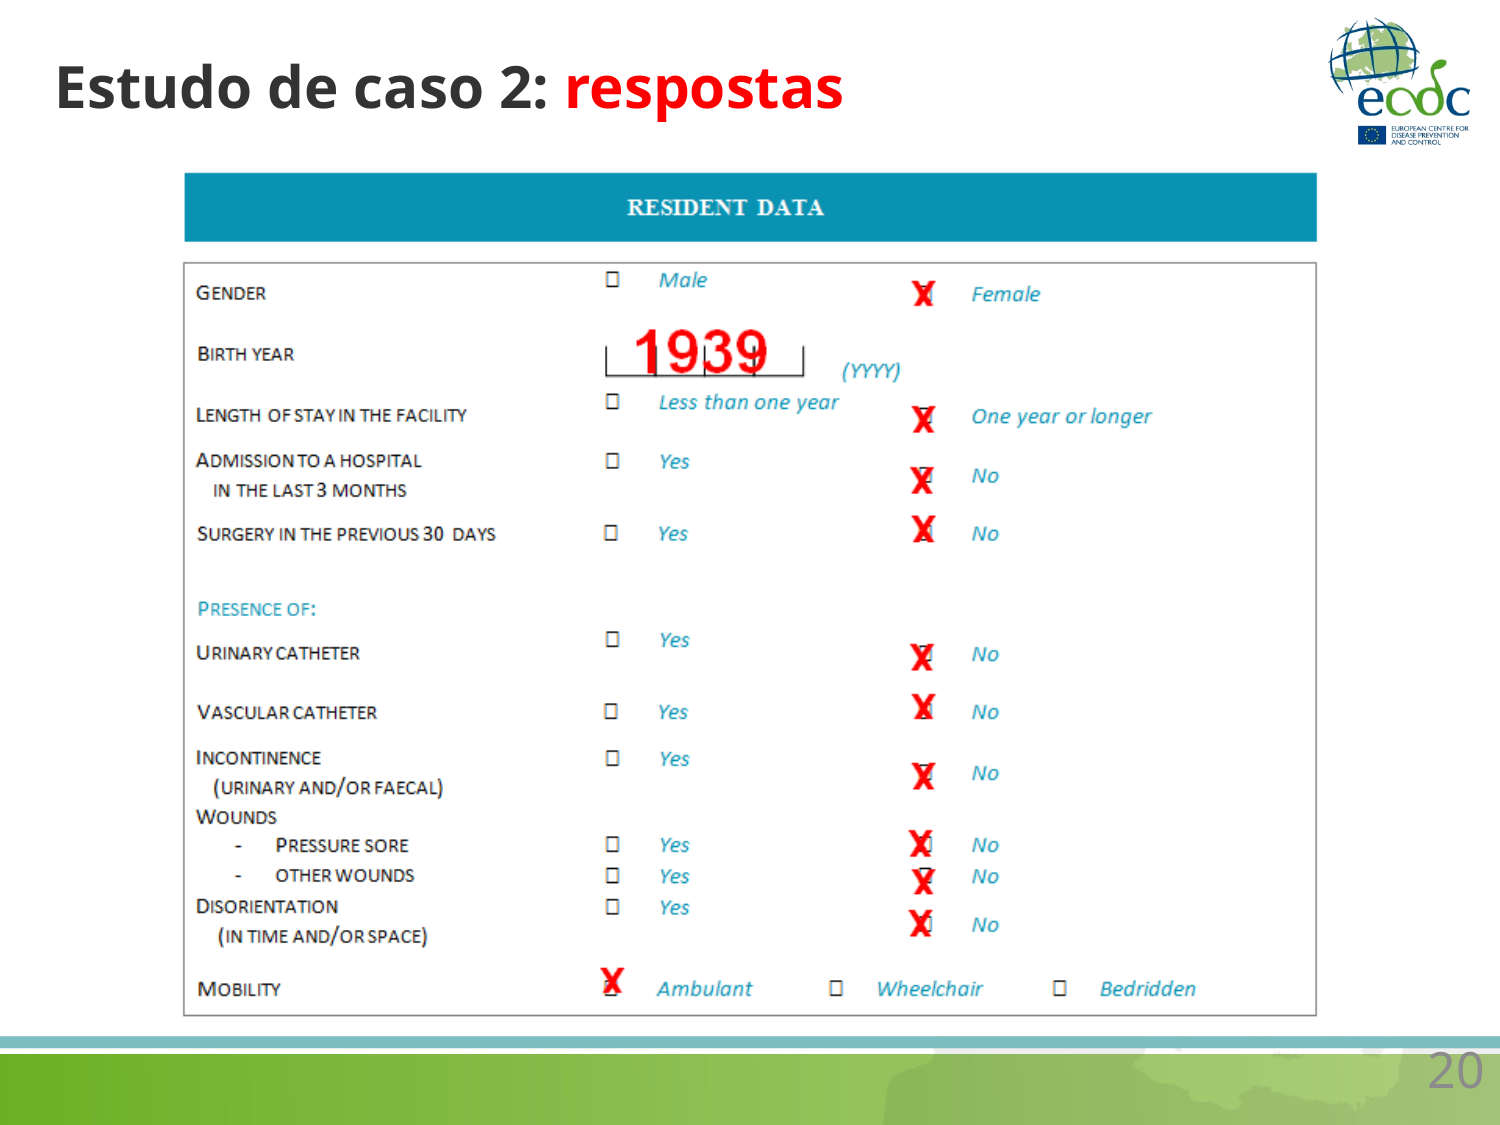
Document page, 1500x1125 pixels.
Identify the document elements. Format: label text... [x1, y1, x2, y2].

picture [1328, 17, 1473, 148]
picture [174, 156, 1326, 1026]
title Estudo de caso 2: respostas [54, 58, 1405, 152]
picture [0, 1036, 1500, 1125]
slide_number 20 [1149, 1042, 1500, 1103]
